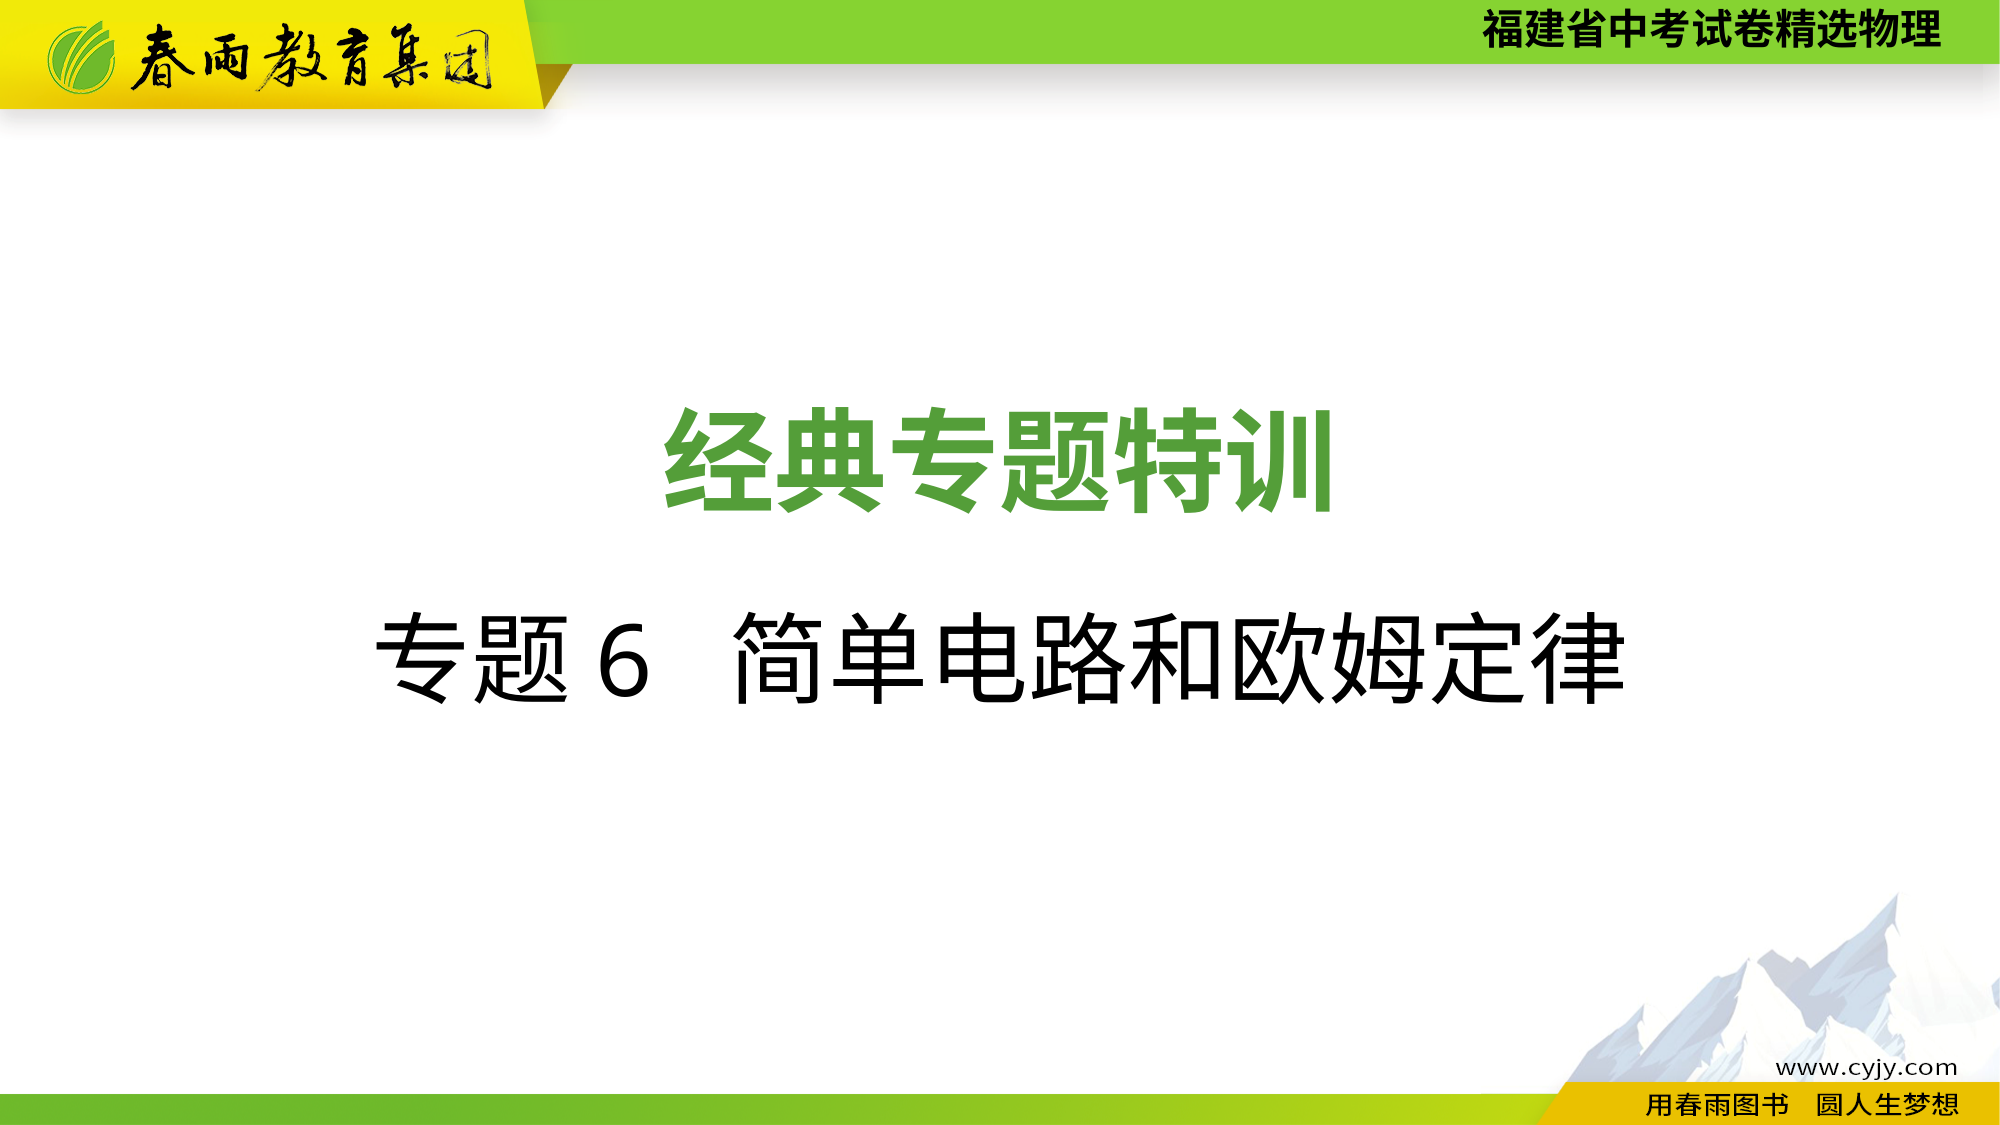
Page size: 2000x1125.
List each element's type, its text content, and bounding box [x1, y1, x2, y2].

text_box 经典专题特训 [54, 316, 1946, 528]
text_box 专题6 简单电路和欧姆定律 [54, 528, 1946, 724]
picture [0, 0, 2000, 1125]
